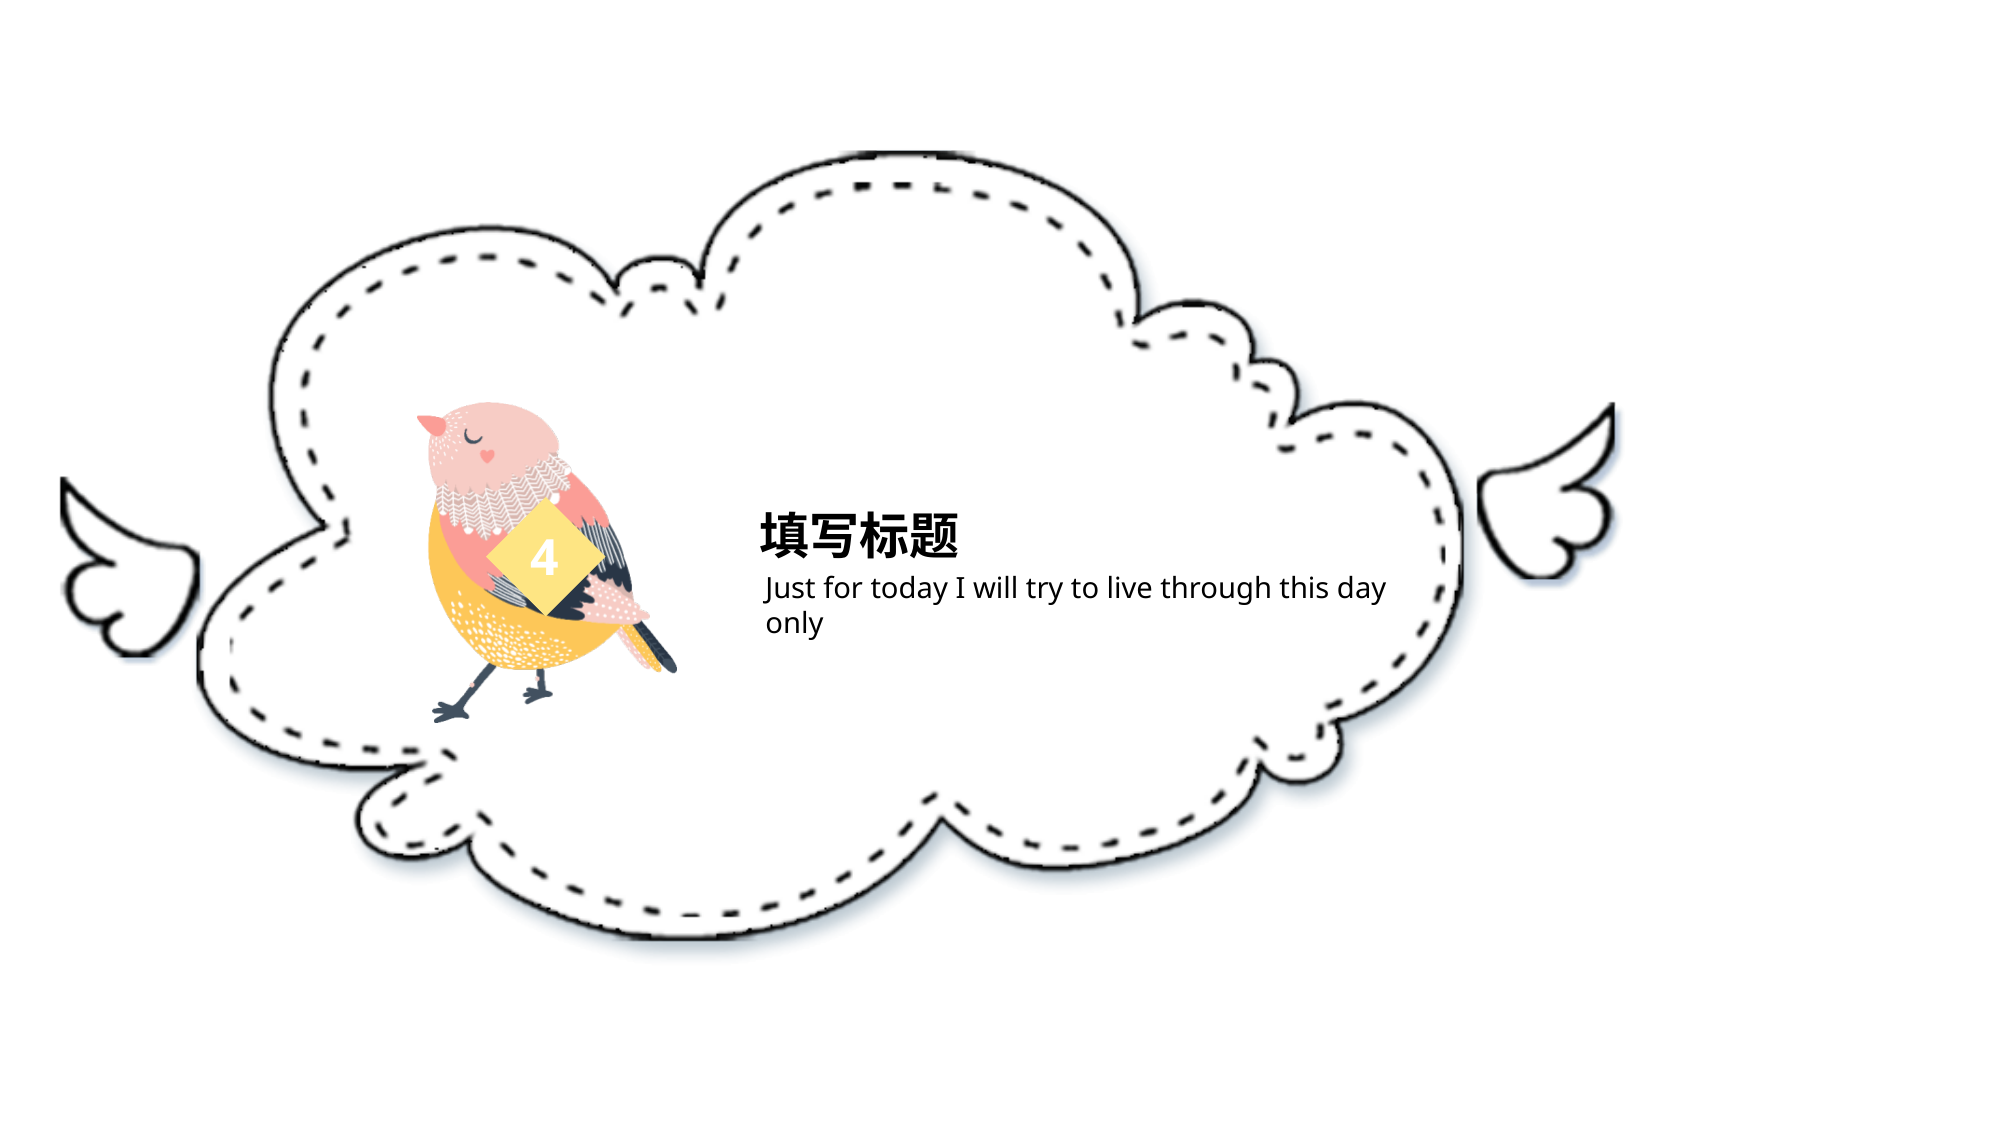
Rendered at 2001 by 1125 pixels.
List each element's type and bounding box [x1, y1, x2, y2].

text_box [485, 496, 606, 617]
picture [1, 26, 1648, 1087]
